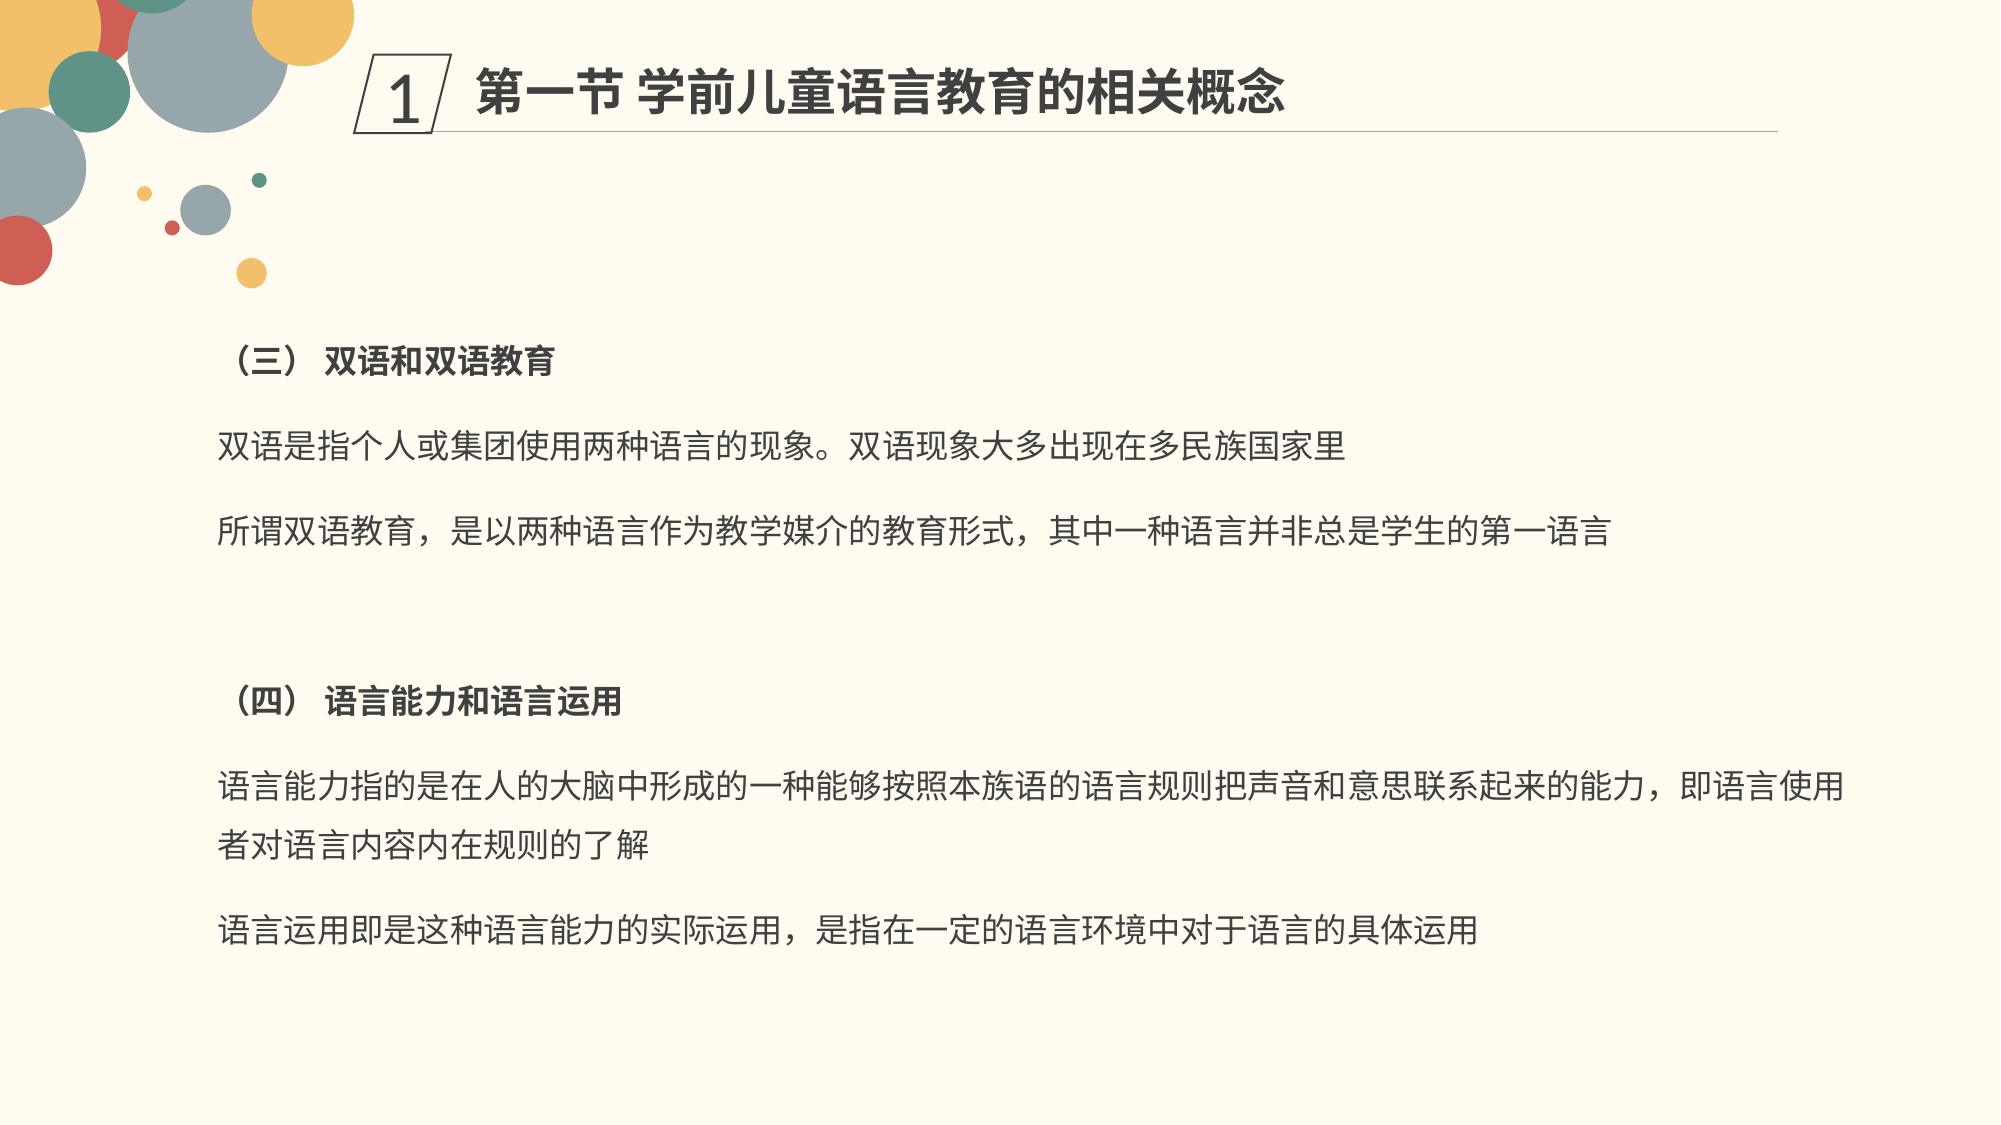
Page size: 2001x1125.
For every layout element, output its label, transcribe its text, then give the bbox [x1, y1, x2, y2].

text_box 第一节 学前儿童语言教育的相关概念 [460, 53, 1454, 129]
text_box 1 [355, 53, 453, 135]
text_box （三） 双语和双语教育 双语是指个人或集团使用两种语言的现象。双语现象大多出现在多民族国家里 所谓双语教育，是以两种语言作为教学媒介的教育形式，其中一种语言并非总是学生的第一语言 （四） 语言能力和语言运用 语言能力指的是在人的大脑中形成的一种能够按照本族语的语言规则把声音和意思联系起来的能力，即语言使用者对语言内容内在规则的了解 语言运用即是这种语言能力的实际运用，是指在一定的语言环境中对于语言的具体运用 [202, 313, 1878, 957]
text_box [0, 0, 355, 289]
